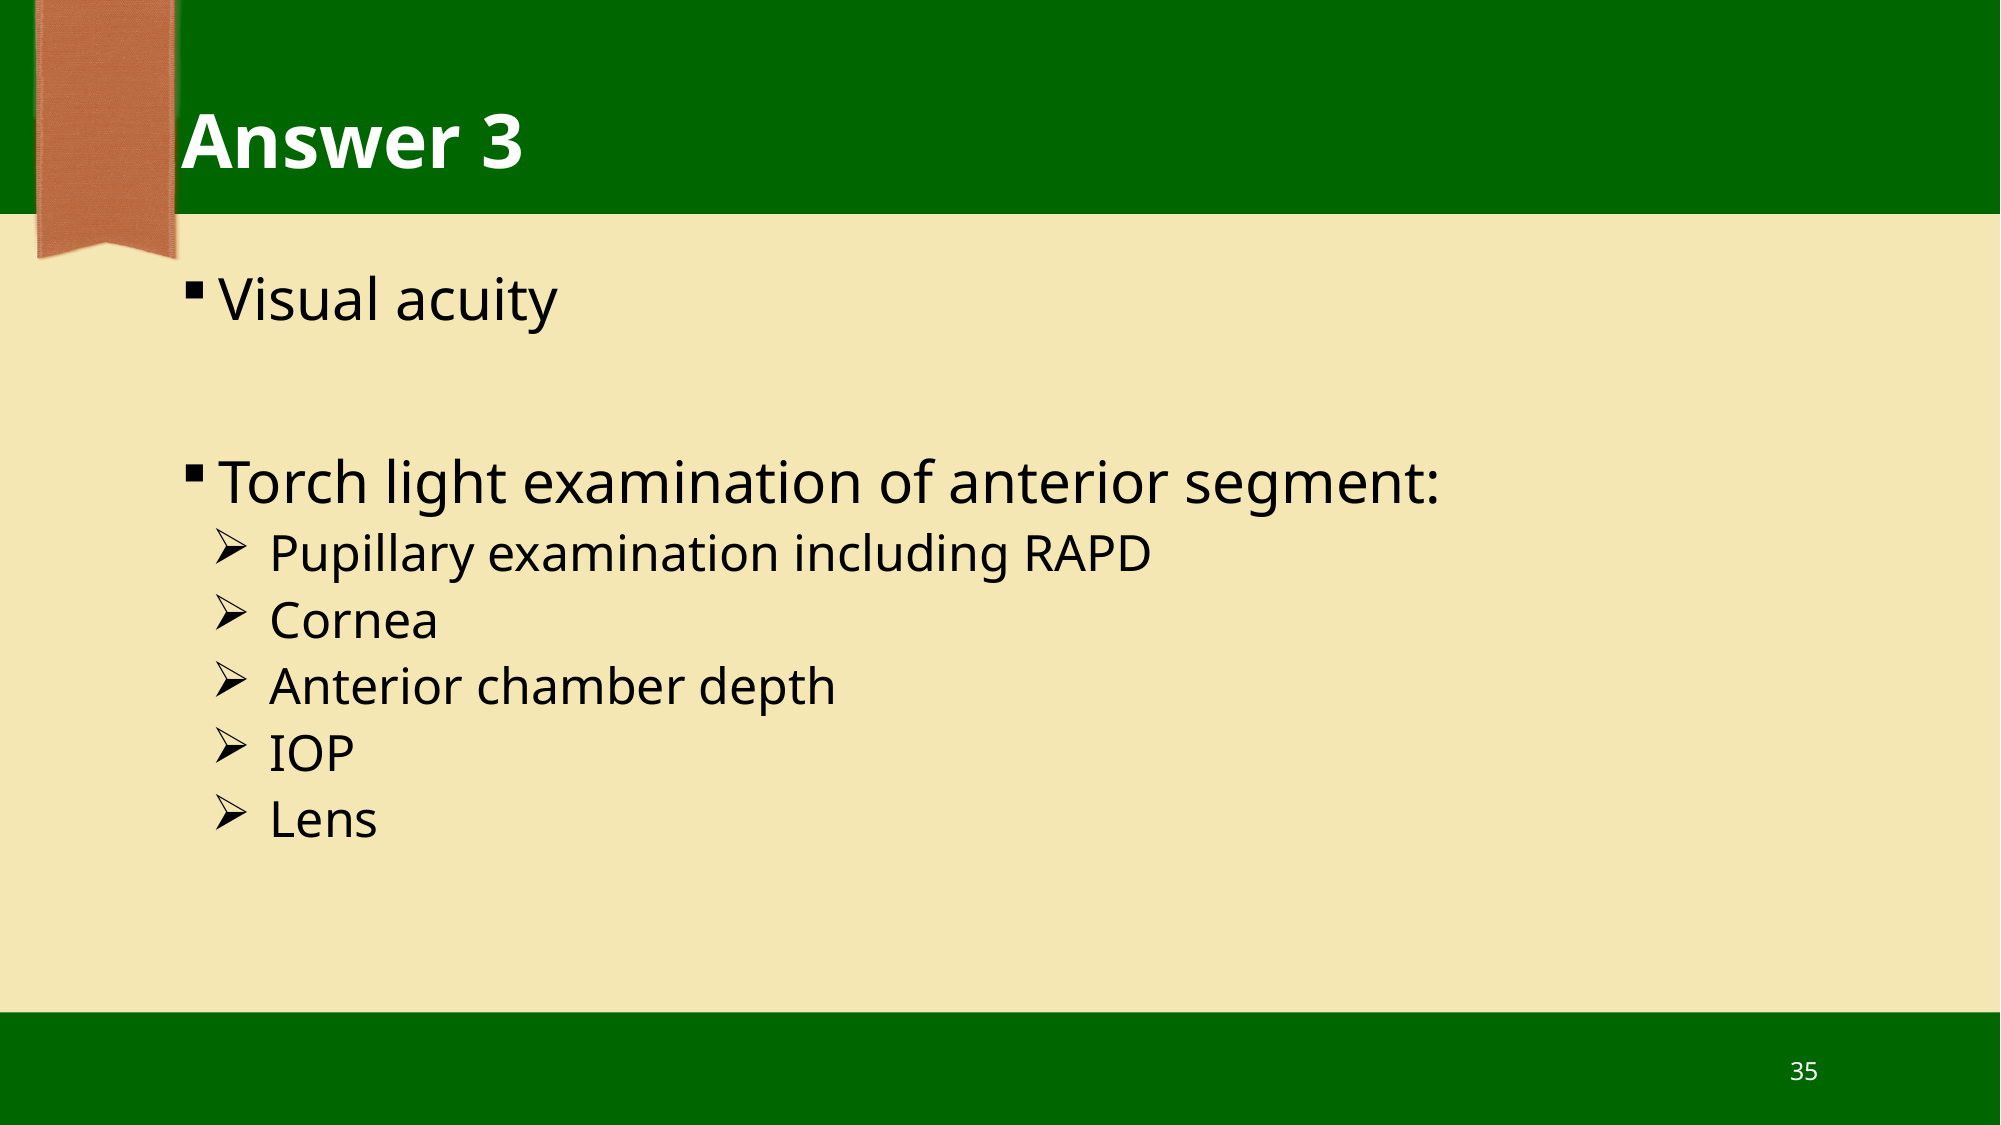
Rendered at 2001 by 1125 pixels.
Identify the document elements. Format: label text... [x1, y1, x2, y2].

slide_number 35 [1518, 1042, 1819, 1103]
list Visual acuity Torch light examination of anterior segment: Pupillary examination including RAPD Cornea Anterior chamber depth IOP Lens [181, 262, 1819, 1013]
title Answer 3 [181, 12, 1819, 193]
